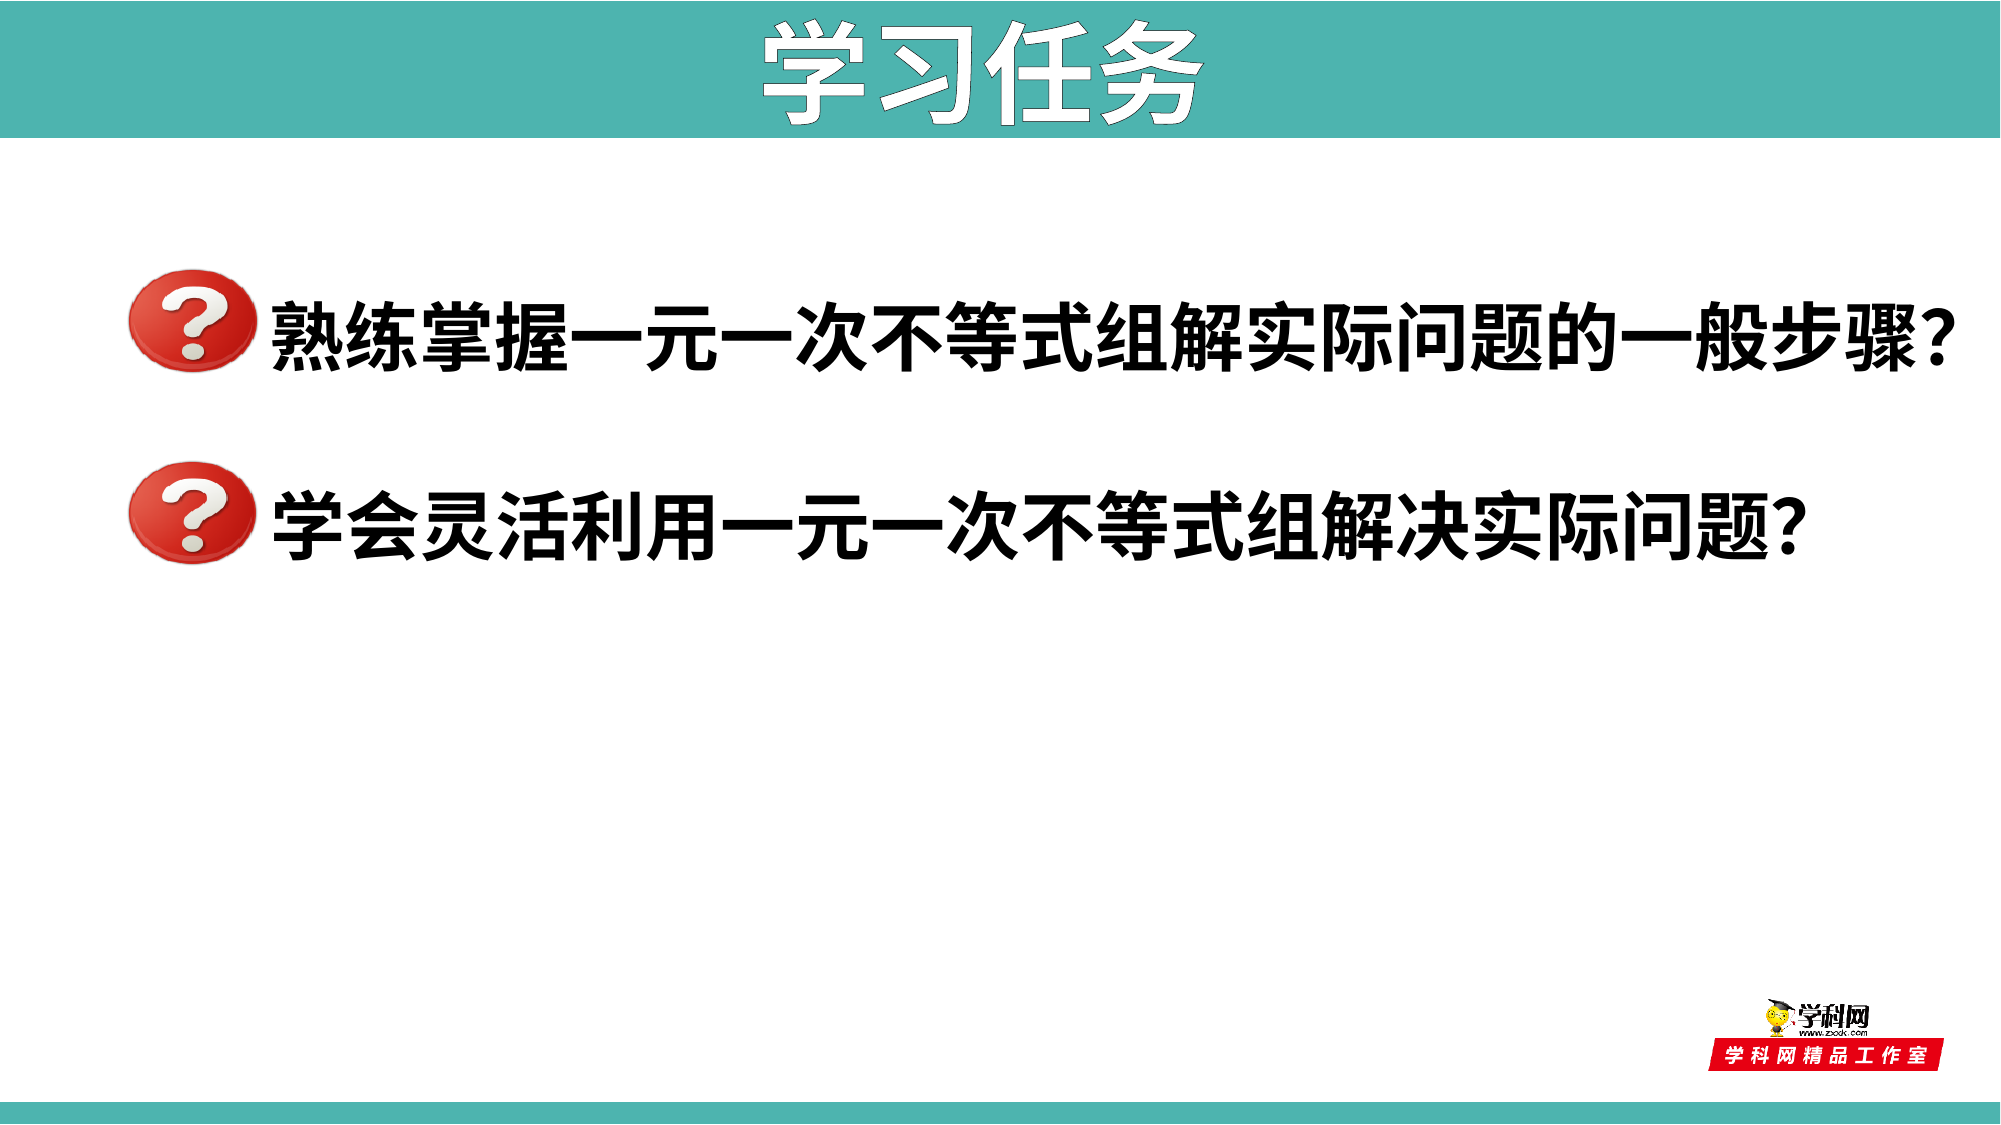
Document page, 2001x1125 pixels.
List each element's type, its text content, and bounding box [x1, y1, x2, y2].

text_box 熟练掌握一元一次不等式组解实际问题的一般步骤？ [254, 256, 1976, 389]
picture [0, 1, 2001, 1124]
text_box 学会灵活利用一元一次不等式组解决实际问题？ [255, 445, 1977, 578]
text_box 学习任务 [742, 0, 1223, 146]
